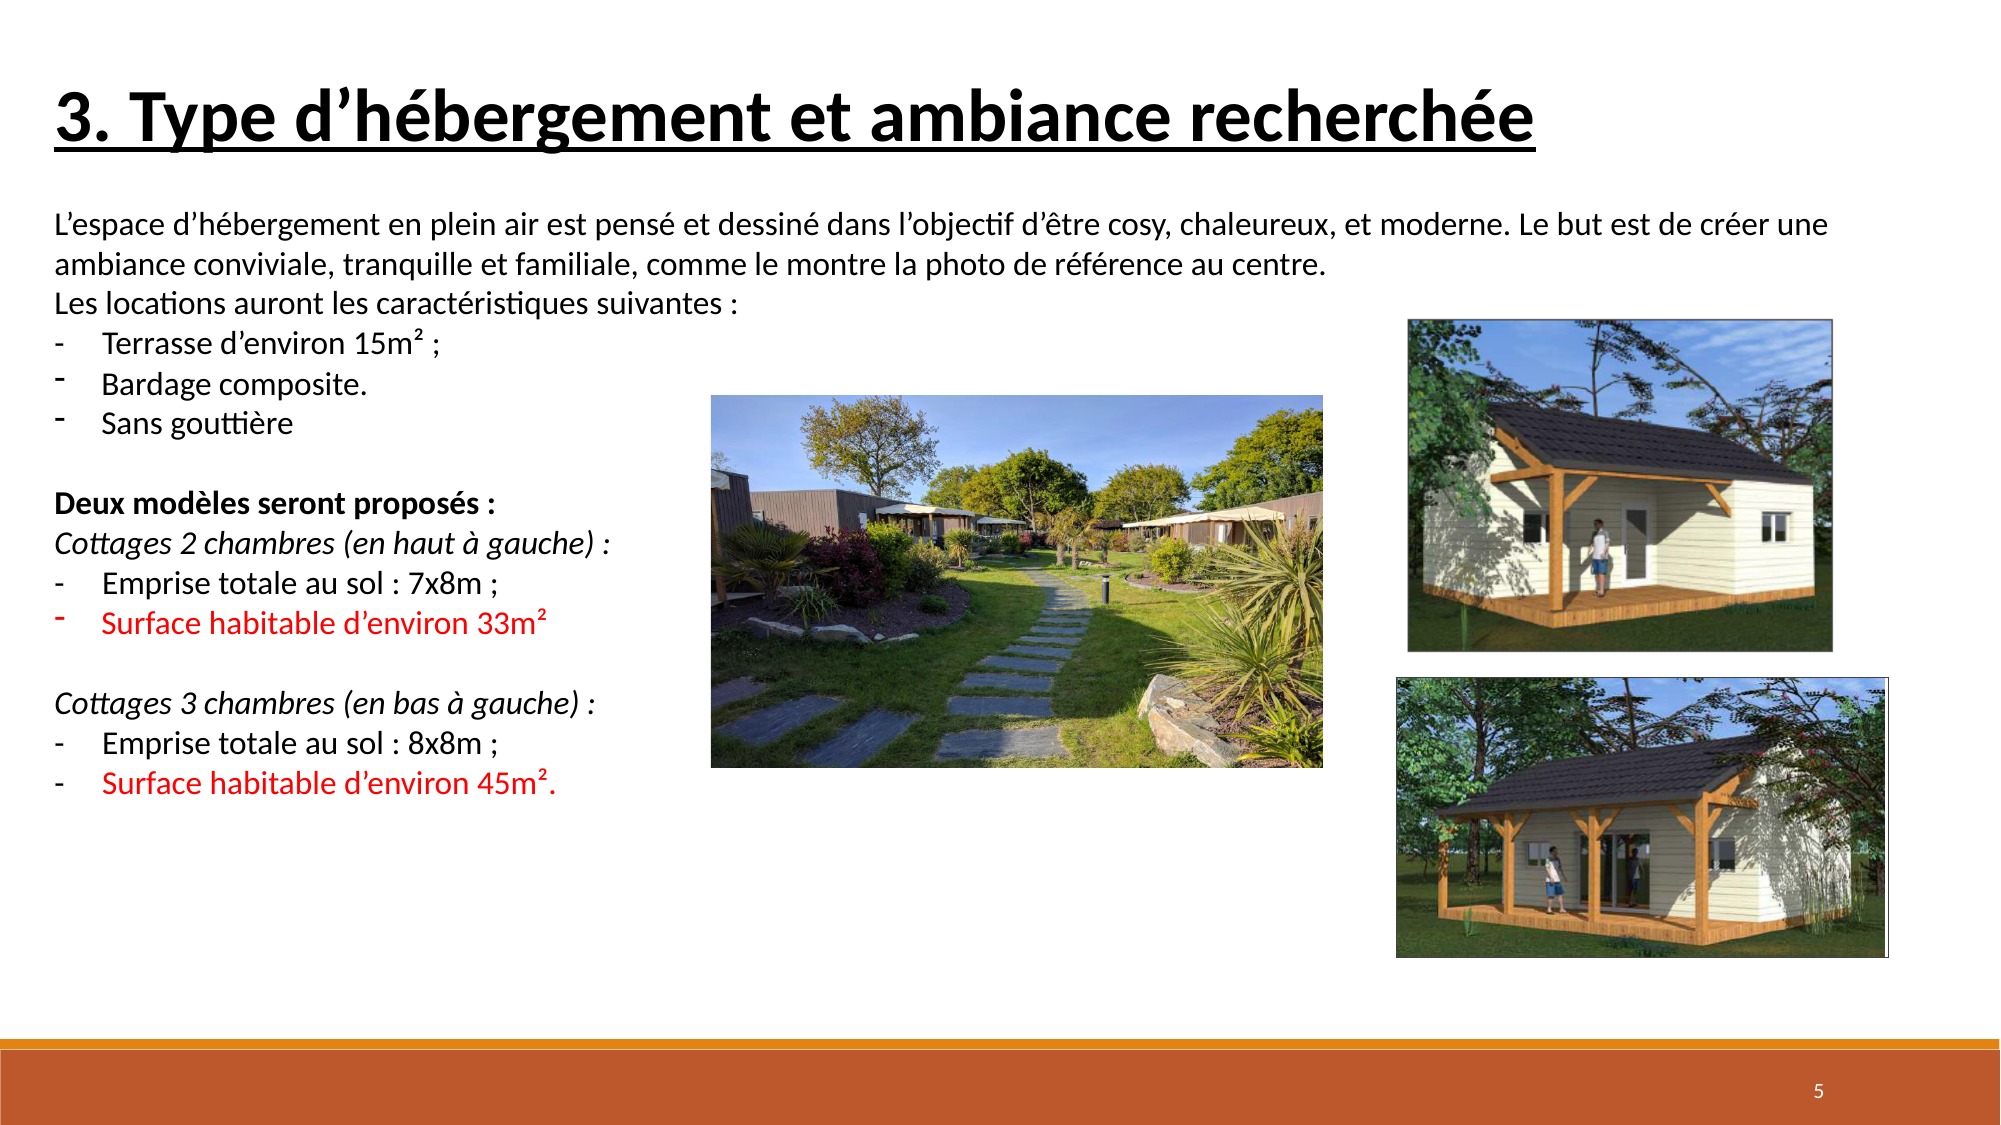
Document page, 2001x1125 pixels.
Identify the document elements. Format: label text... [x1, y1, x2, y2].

picture [1398, 307, 1850, 663]
text_box 3. Type d’hébergement et ambiance recherchée L’espace d’hébergement en plein air est pensé et dessiné dans l’objectif d’être cosy, chaleureux, et moderne. Le but est de créer une ambiance conviviale, tranquille et familiale, comme le montre la photo de référence au centre. Les locations auront les caractéristiques suivantes : - Terrasse d’environ 15m² ; Bardage composite. Sans gouttière Deux modèles seront proposés : Cottages 2 chambres (en haut à gauche) : - Emprise totale au sol : 7x8m ; Surface habitable d’environ 33m² Cottages 3 chambres (en bas à gauche) : - Emprise totale au sol : 8x8m ; - Surface habitable d’environ 45m². [39, 59, 1893, 948]
picture [710, 395, 1324, 769]
picture [1391, 673, 1894, 965]
slide_number 5 [1624, 1059, 1840, 1120]
